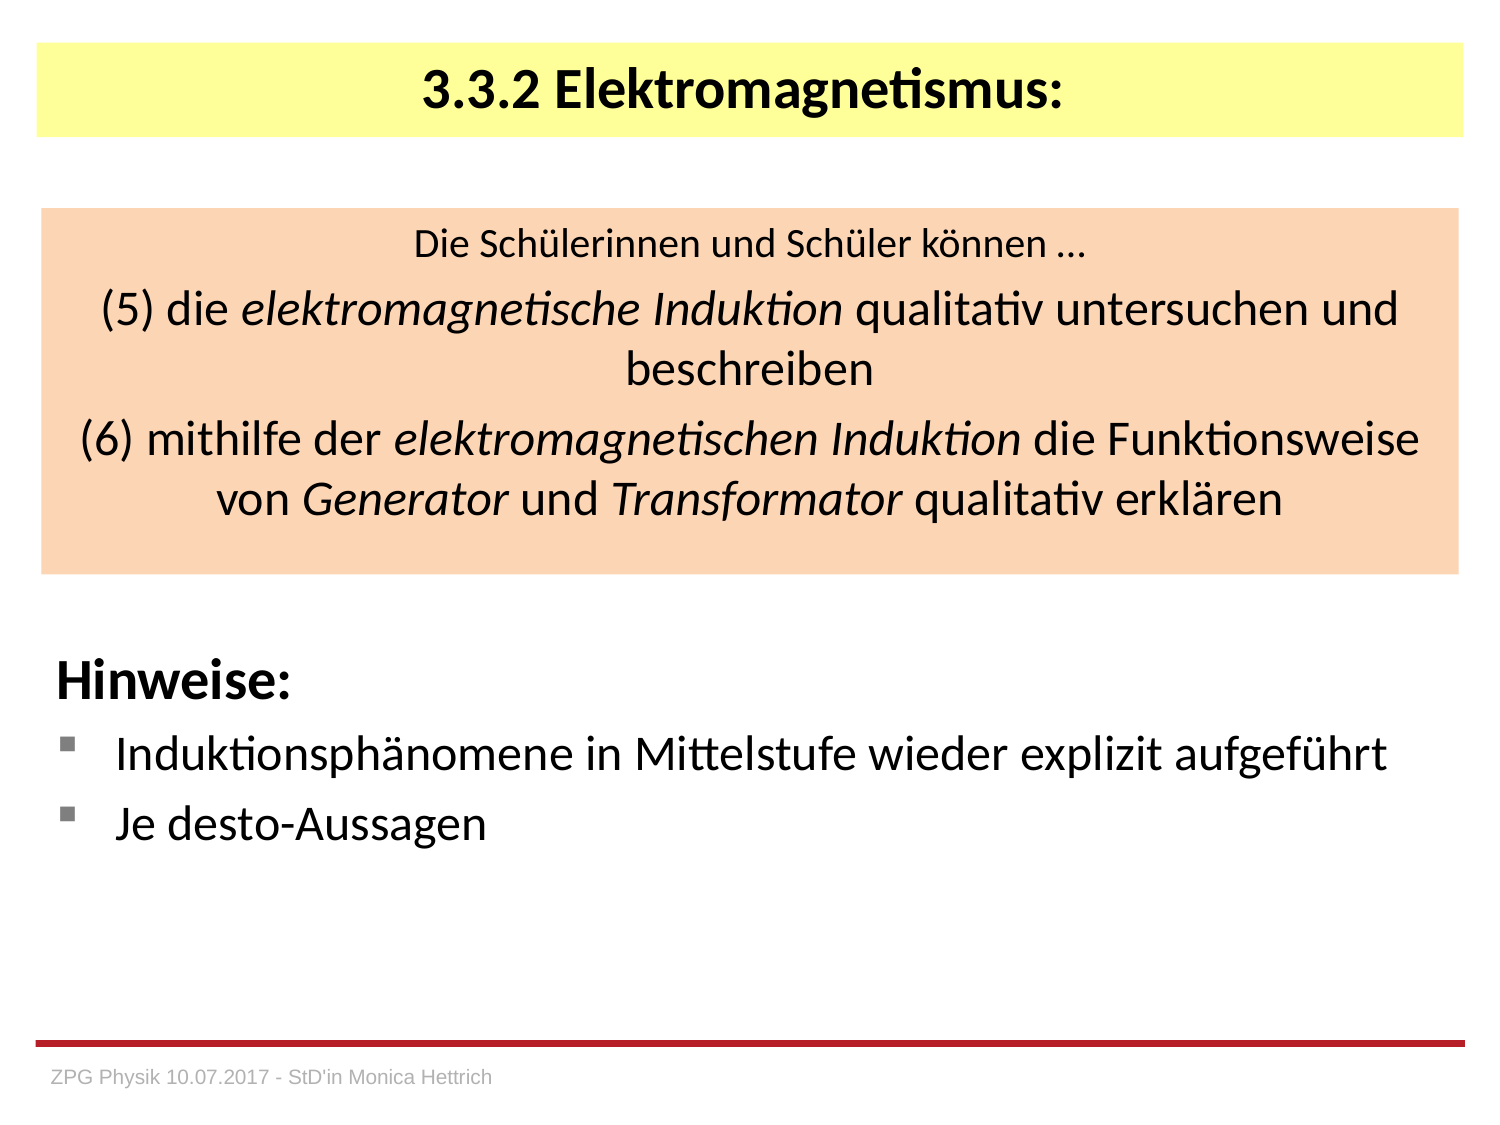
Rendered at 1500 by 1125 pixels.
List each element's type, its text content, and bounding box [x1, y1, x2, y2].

list Die Schülerinnen und Schüler können … (5) die elektromagnetische Induktion qualitativ untersuchen und beschreiben (6) mithilfe der elektromagnetischen Induktion die Funktionsweise von Generator und Transformator qualitativ erklären [41, 208, 1459, 575]
footer ZPG Physik 10.07.2017 - StD'in Monica Hettrich [35, 1045, 768, 1106]
text_box Hinweise: Induktionsphänomene in Mittelstufe wieder explizit aufgeführt Je desto-Aussagen [41, 633, 1459, 859]
title 3.3.2 Elektromagnetismus: [41, 42, 1459, 149]
